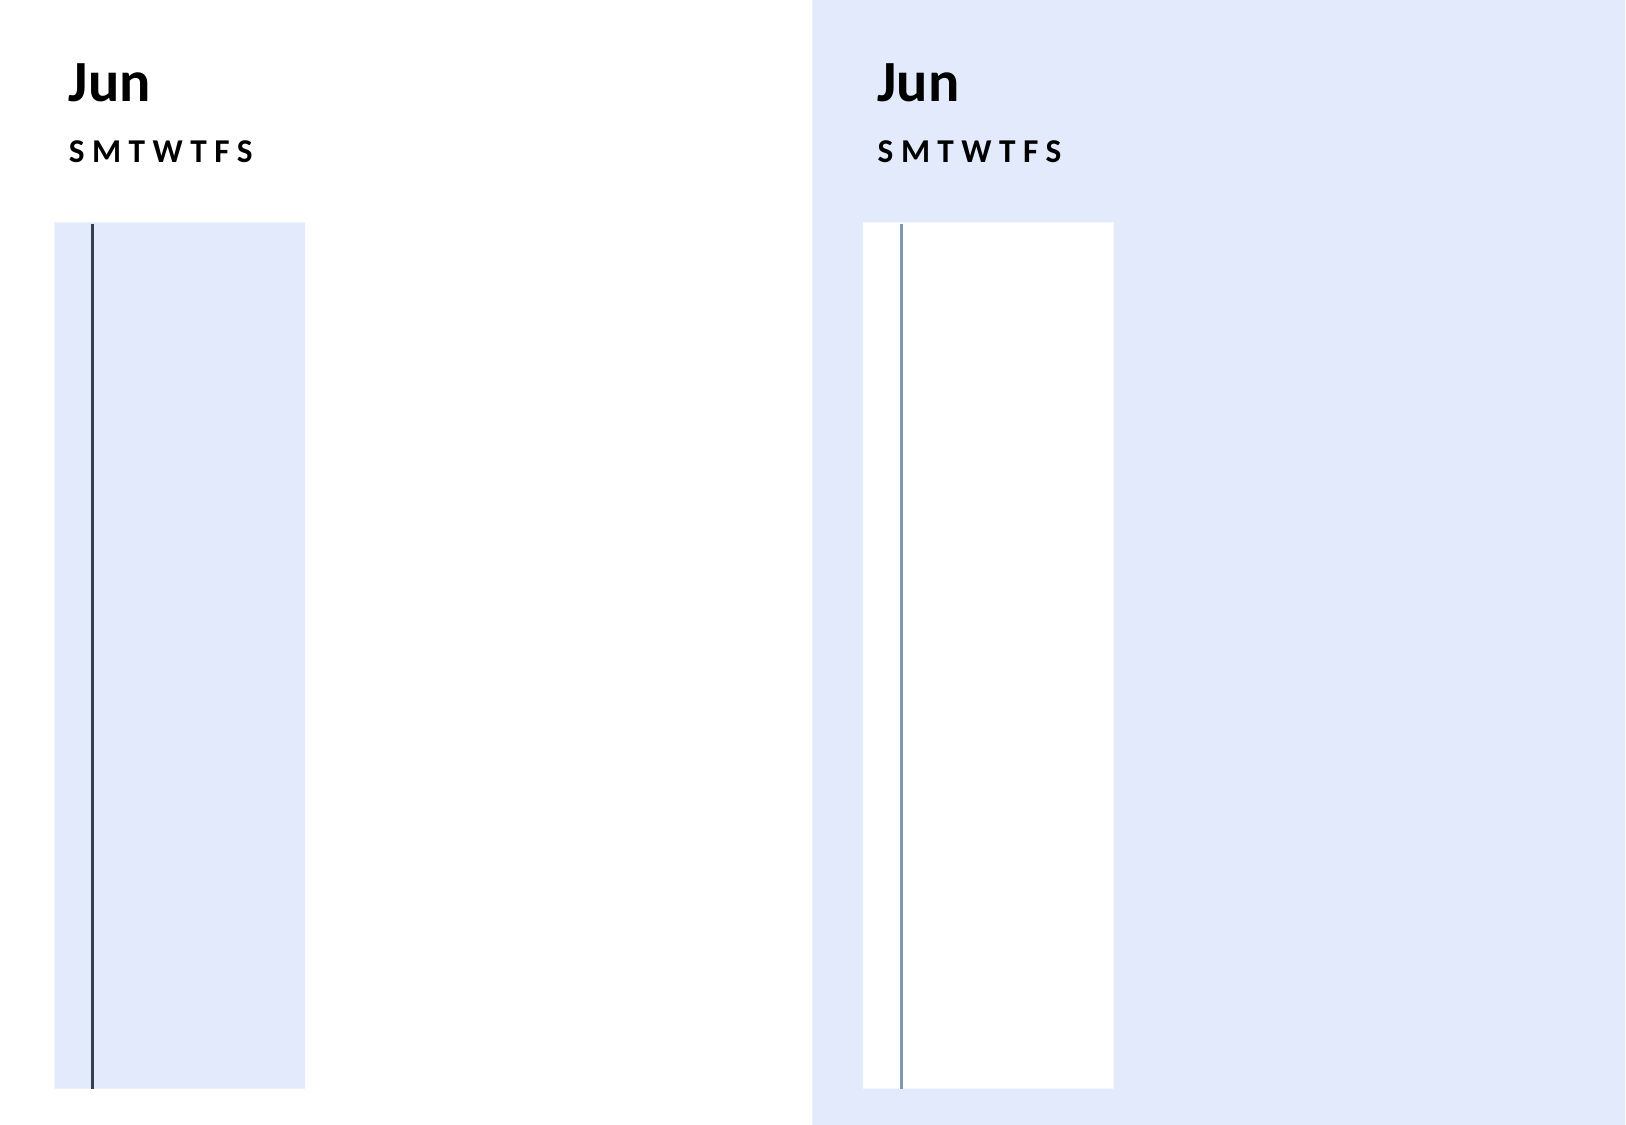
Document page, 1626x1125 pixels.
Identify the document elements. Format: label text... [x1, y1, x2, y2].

text_box S M T W T F S [54, 121, 306, 177]
text_box S M T W T F S [862, 121, 1114, 177]
text_box [53, 221, 306, 1090]
text_box [862, 221, 1115, 1090]
text_box Jun [54, 36, 306, 121]
text_box Jun [862, 36, 1114, 121]
text_box [811, 0, 1625, 1125]
